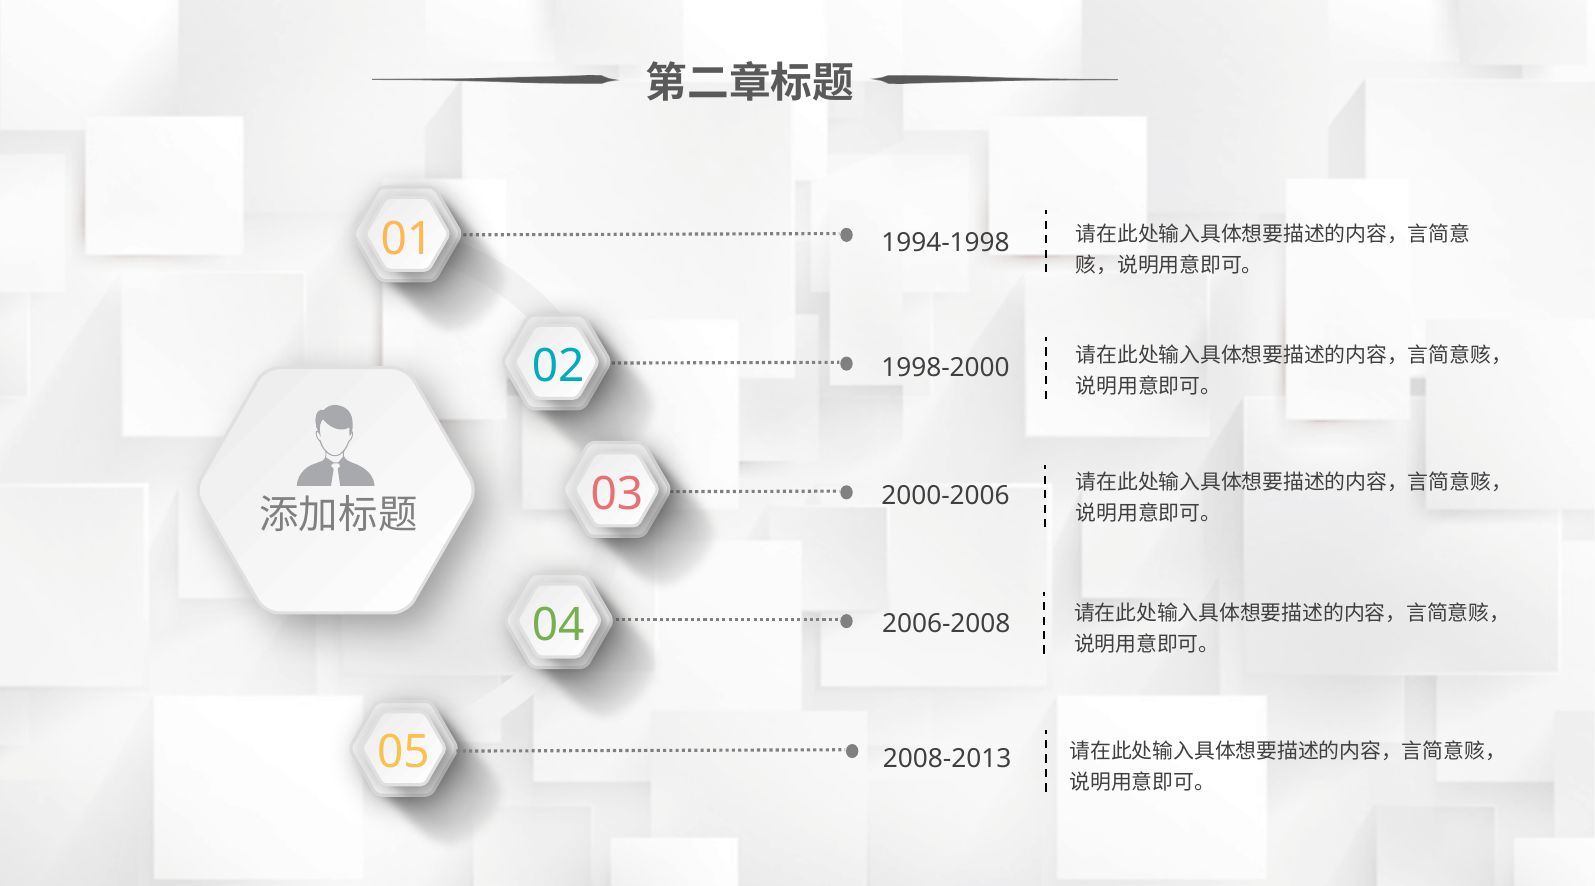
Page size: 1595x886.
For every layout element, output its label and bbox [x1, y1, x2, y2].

text_box [456, 743, 859, 759]
text_box [654, 613, 853, 629]
text_box [350, 178, 499, 347]
text_box [504, 227, 853, 243]
text_box [501, 565, 650, 734]
text_box [501, 306, 648, 475]
text_box [560, 434, 708, 603]
text_box [196, 367, 475, 614]
picture [0, 0, 1595, 886]
text_box [346, 693, 495, 861]
text_box [652, 356, 853, 371]
text_box [713, 484, 854, 500]
